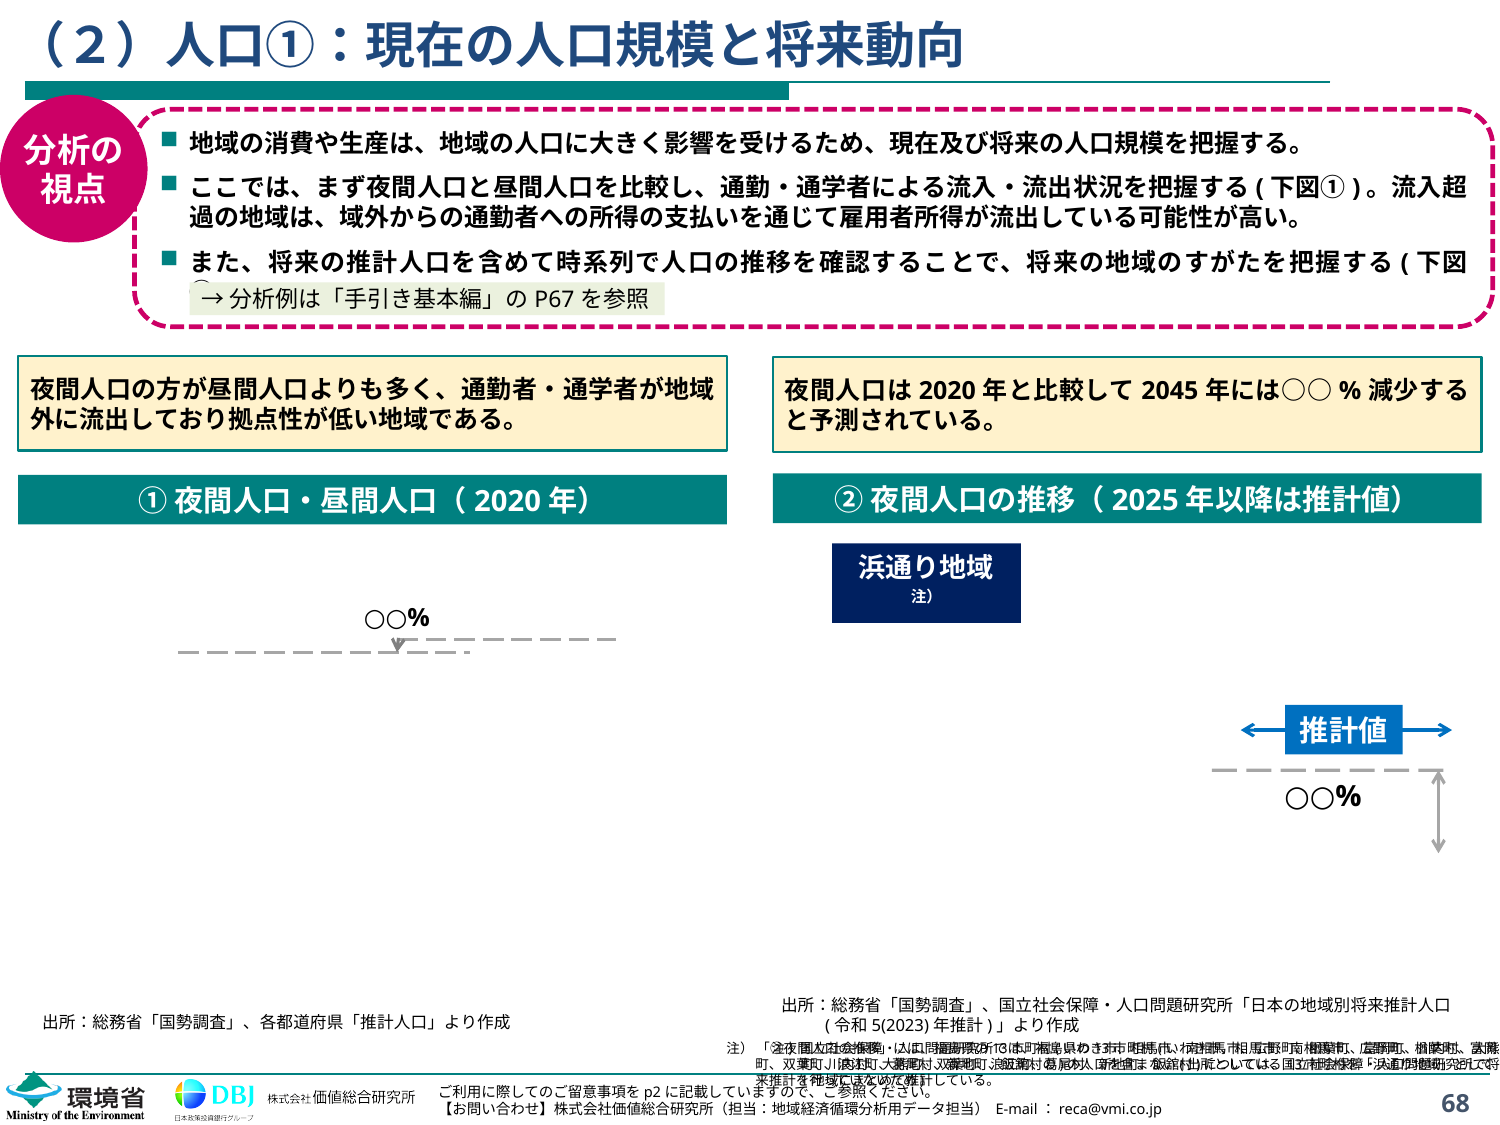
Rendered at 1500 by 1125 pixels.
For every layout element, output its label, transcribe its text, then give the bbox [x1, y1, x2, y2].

text_box 夜間人口の方が昼間人口よりも多く、通勤者・通学者が地域外に流出しており拠点性が低い地域である。 [18, 356, 727, 451]
text_box ○○% [1269, 770, 1438, 820]
text_box 出所：総務省「国勢調査」、各都道府県「推計人口」より作成 [27, 1004, 694, 1039]
text_box 夜間人口は2020年と比較して2045年には○○%減少すると予測されている。 [772, 357, 1482, 452]
text_box 分析の 視点 [0, 94, 148, 243]
text_box ○○% [324, 593, 470, 639]
text_box 浜通り地域注） [832, 543, 1021, 623]
text_box ②夜間人口の推移（2025年以降は推計値） [772, 473, 1482, 524]
picture [2, 1071, 148, 1125]
text_box →分析例は「手引き基本編」のP67を参照 [189, 282, 665, 316]
text_box 注） 「②夜間人口の推移」には、福島県の13市町村(いわき市、相馬市、南相馬市、広野町、楢葉町、富岡町、川内村、大熊町、双葉町、浪江町、葛尾村、新地町、飯舘村の)の人口を含まない(出所としている国立社会保障・人口問題研究所で将来推計を行っていないため) [726, 1039, 1500, 1089]
text_box 出所：総務省「国勢調査」、国立社会保障・人口問題研究所「日本の地域別将来推計人口(令和5(2023)年推計)」より作成 [766, 987, 1475, 1039]
slide_number 68 [1411, 1089, 1500, 1122]
text_box 推計値 [1285, 704, 1403, 729]
text_box 推計値 [1285, 739, 1403, 755]
text_box 地域の消費や生産は、地域の人口に大きく影響を受けるため、現在及び将来の人口規模を把握する。 ここでは、まず夜間人口と昼間人口を比較し、通勤・通学者による流入・流出状況を把握する(下図①)。流入超過の地域は、域外からの通勤者への所得の支払いを通じて雇用者所得が流出している可能性が高い。 また、将来の推計人口を含めて時系列で人口の推移を確認することで、将来の地域のすがたを把握する(下図②)。 [134, 109, 1493, 327]
text_box ①夜間人口・昼間人口（2020年） [18, 474, 727, 525]
picture [171, 1075, 419, 1125]
title （２）人口①：現在の人口規模と将来動向 [0, 0, 1304, 82]
